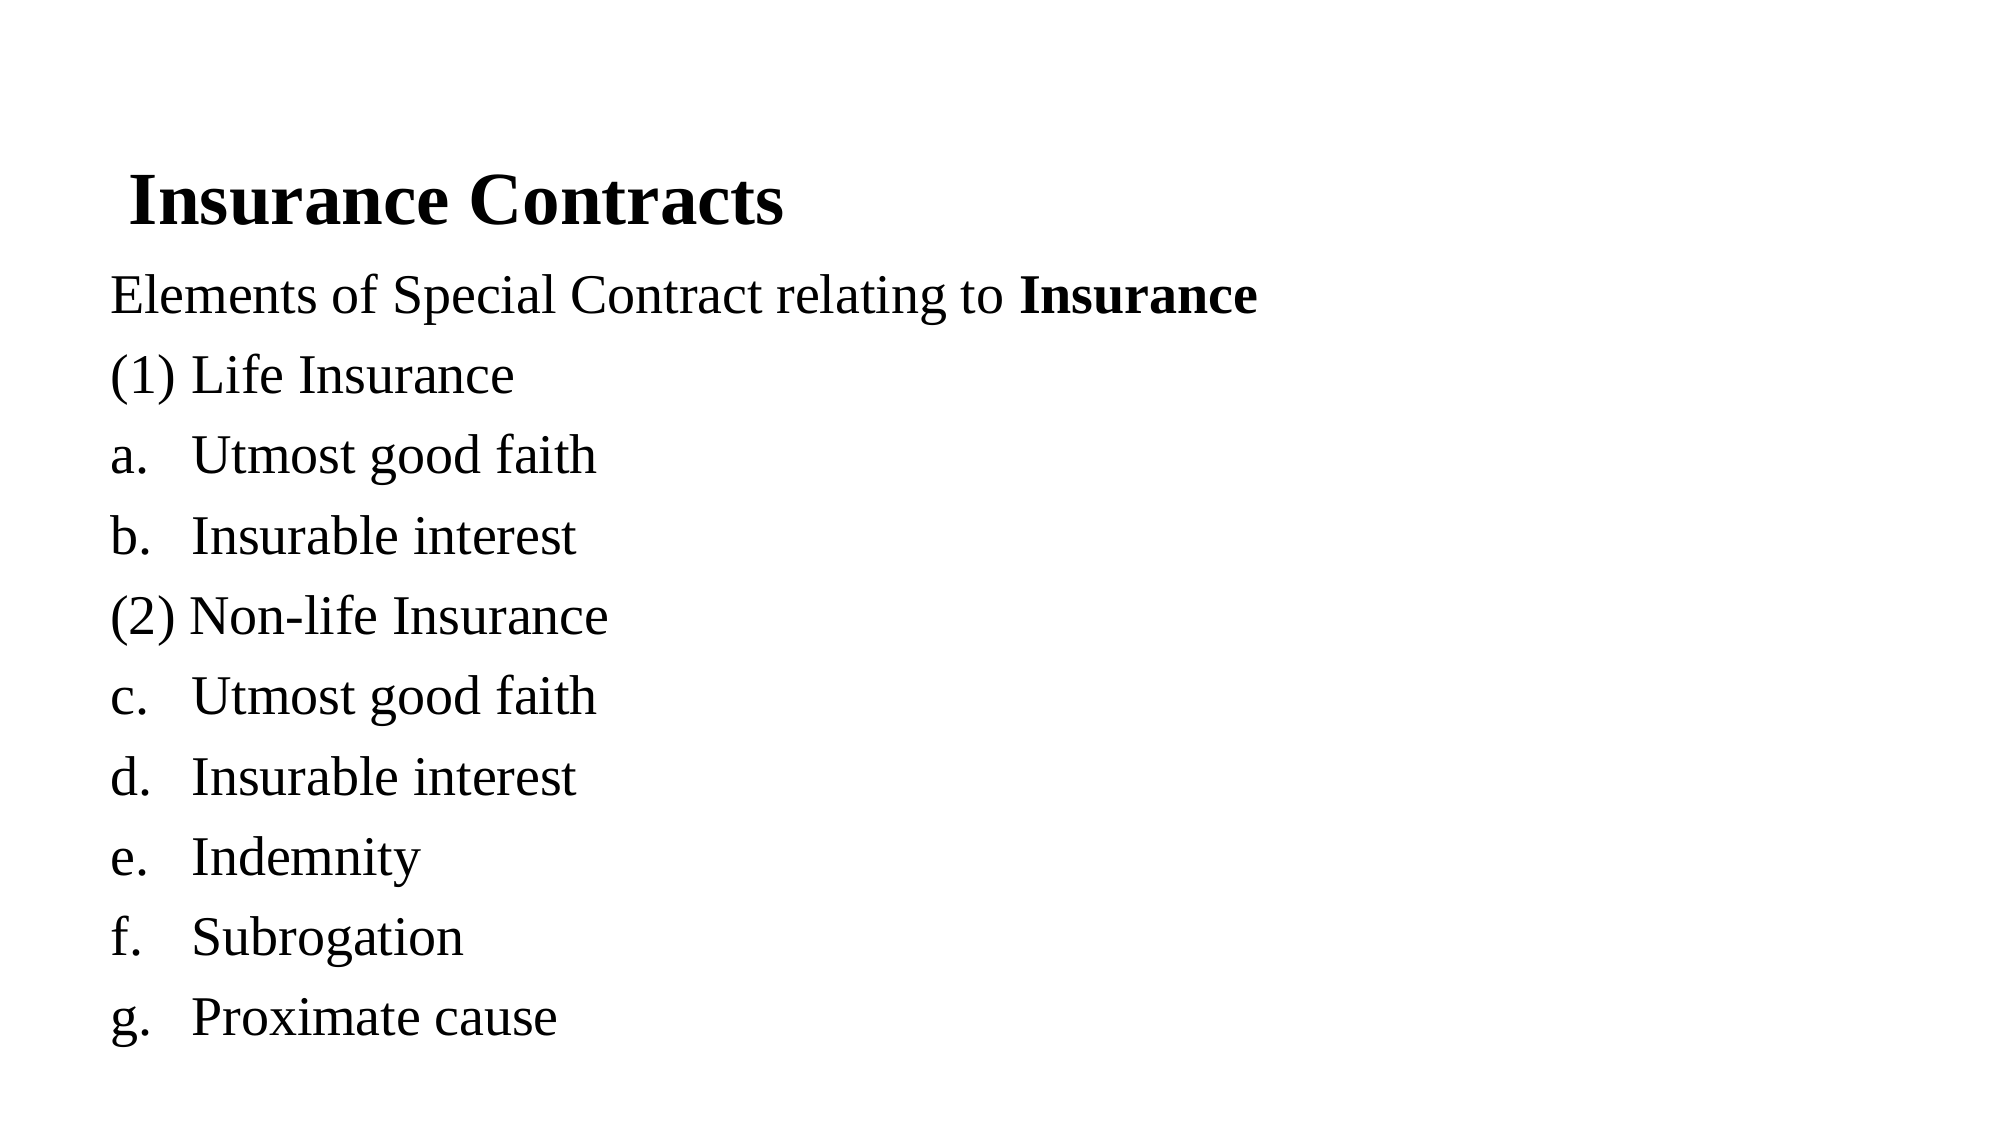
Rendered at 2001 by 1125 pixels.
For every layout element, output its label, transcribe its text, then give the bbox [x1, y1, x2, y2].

list Elements of Special Contract relating to Insurance Life Insurance Utmost good faith Insurable interest (2) Non-life Insurance Utmost good faith Insurable interest Indemnity Subrogation Proximate cause [95, 257, 1952, 1063]
title Insurance Contracts [113, 142, 1914, 257]
